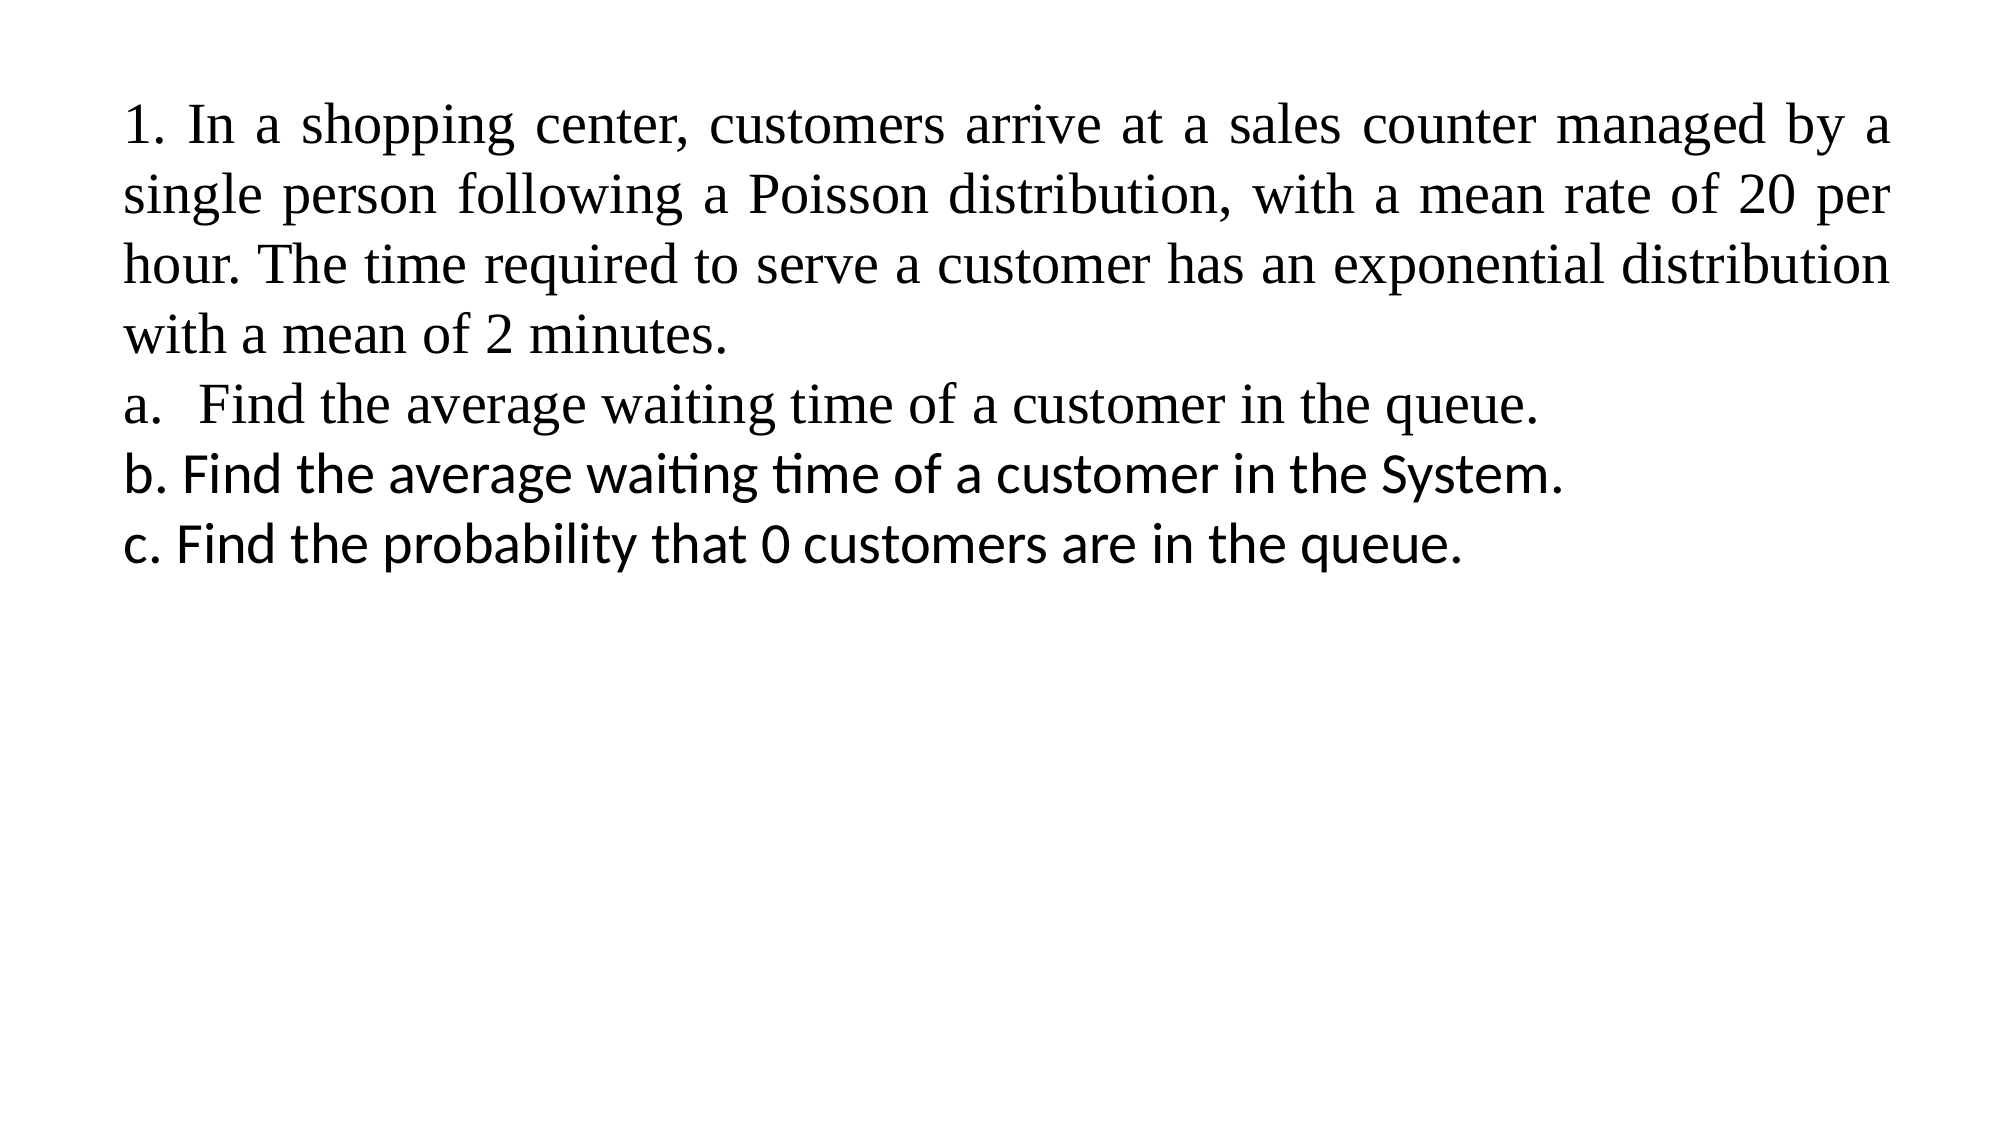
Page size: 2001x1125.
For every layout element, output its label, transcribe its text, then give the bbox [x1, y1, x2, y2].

text_box 1. In a shopping center, customers arrive at a sales counter managed by a single person following a Poisson distribution, with a mean rate of 20 per hour. The time required to serve a customer has an exponential distribution with a mean of 2 minutes. Find the average waiting time of a customer in the queue. b. Find the average waiting time of a customer in the System. c. Find the probability that 0 customers are in the queue. [108, 78, 1907, 583]
